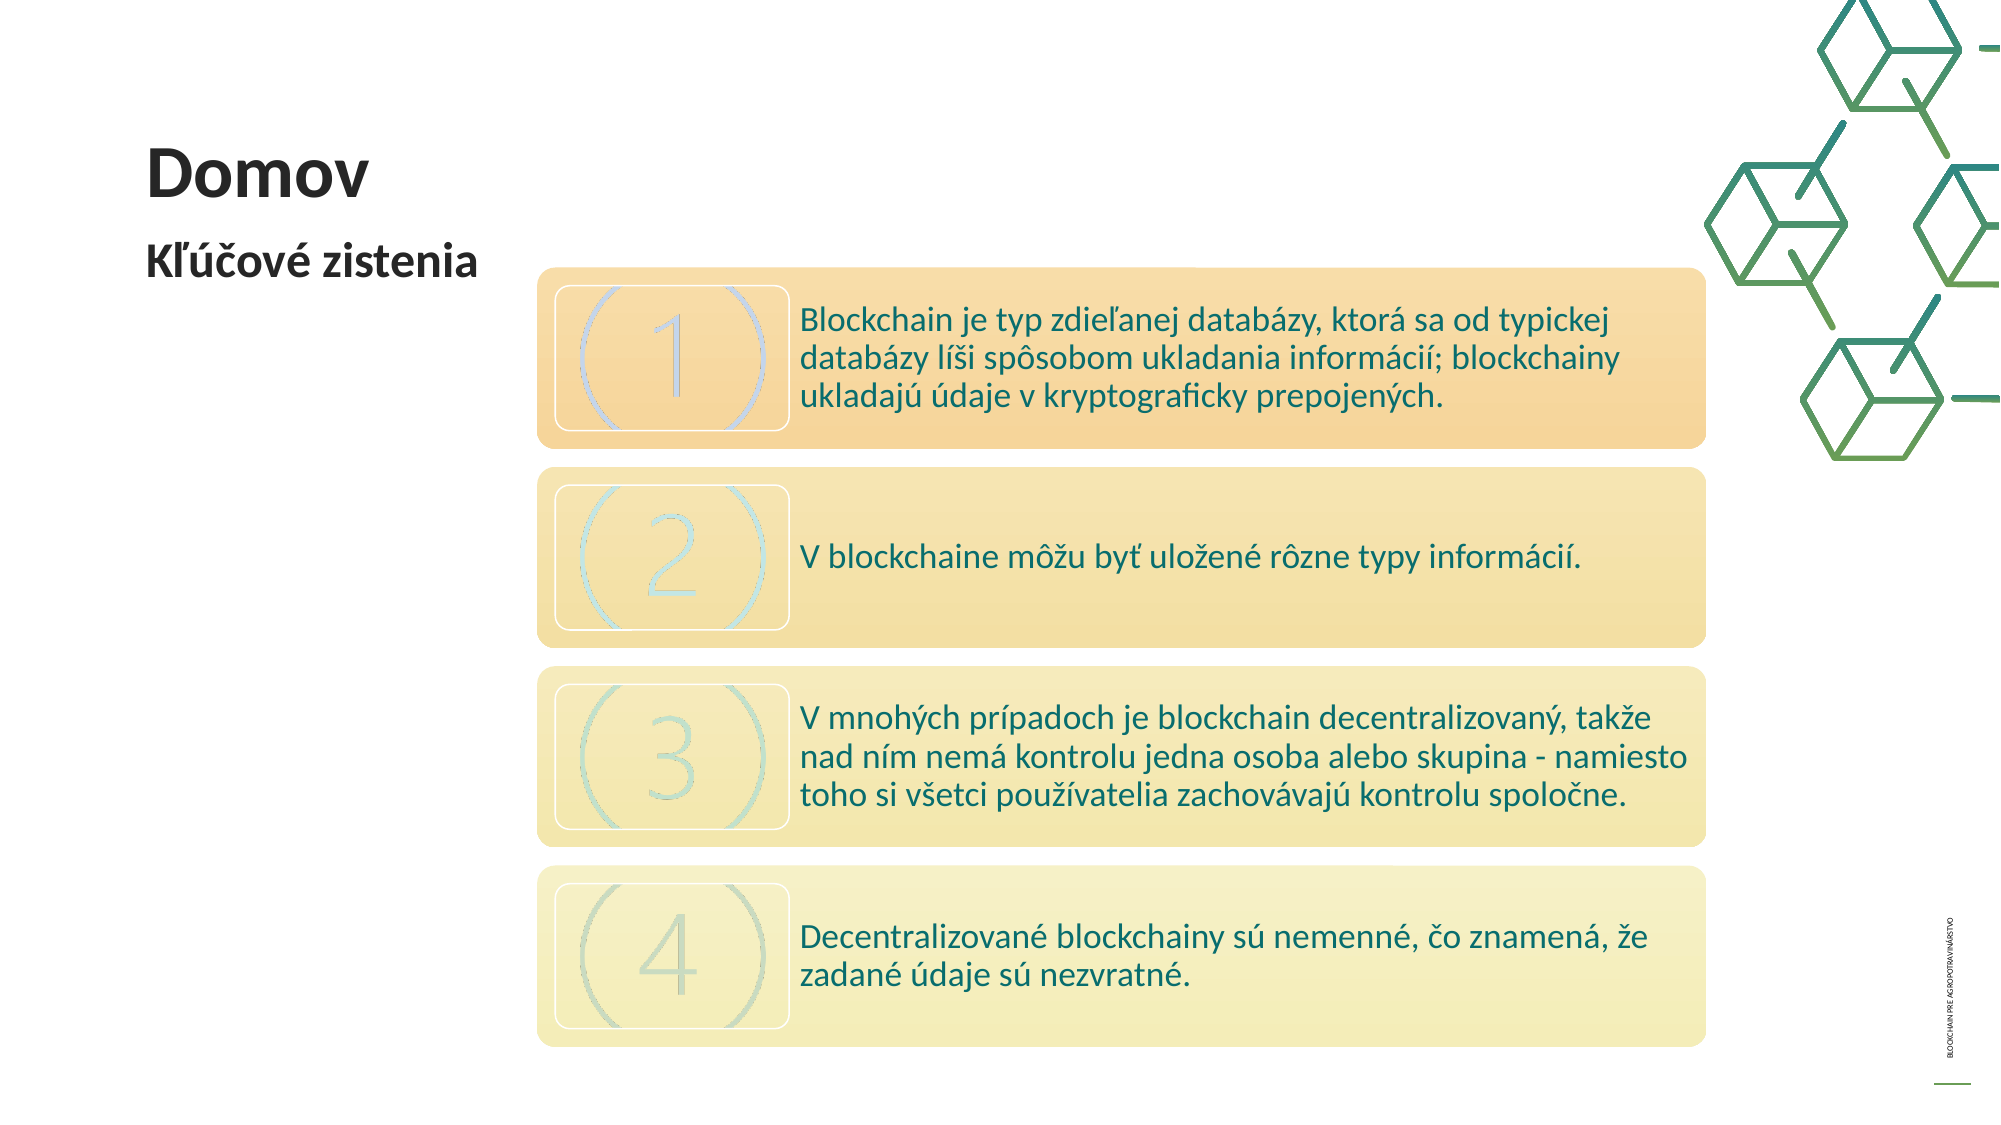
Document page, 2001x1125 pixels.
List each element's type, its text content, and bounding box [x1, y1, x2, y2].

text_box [1703, 0, 2000, 462]
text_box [536, 267, 1707, 1047]
list Domov Kľúčové zistenia [130, 124, 1698, 337]
